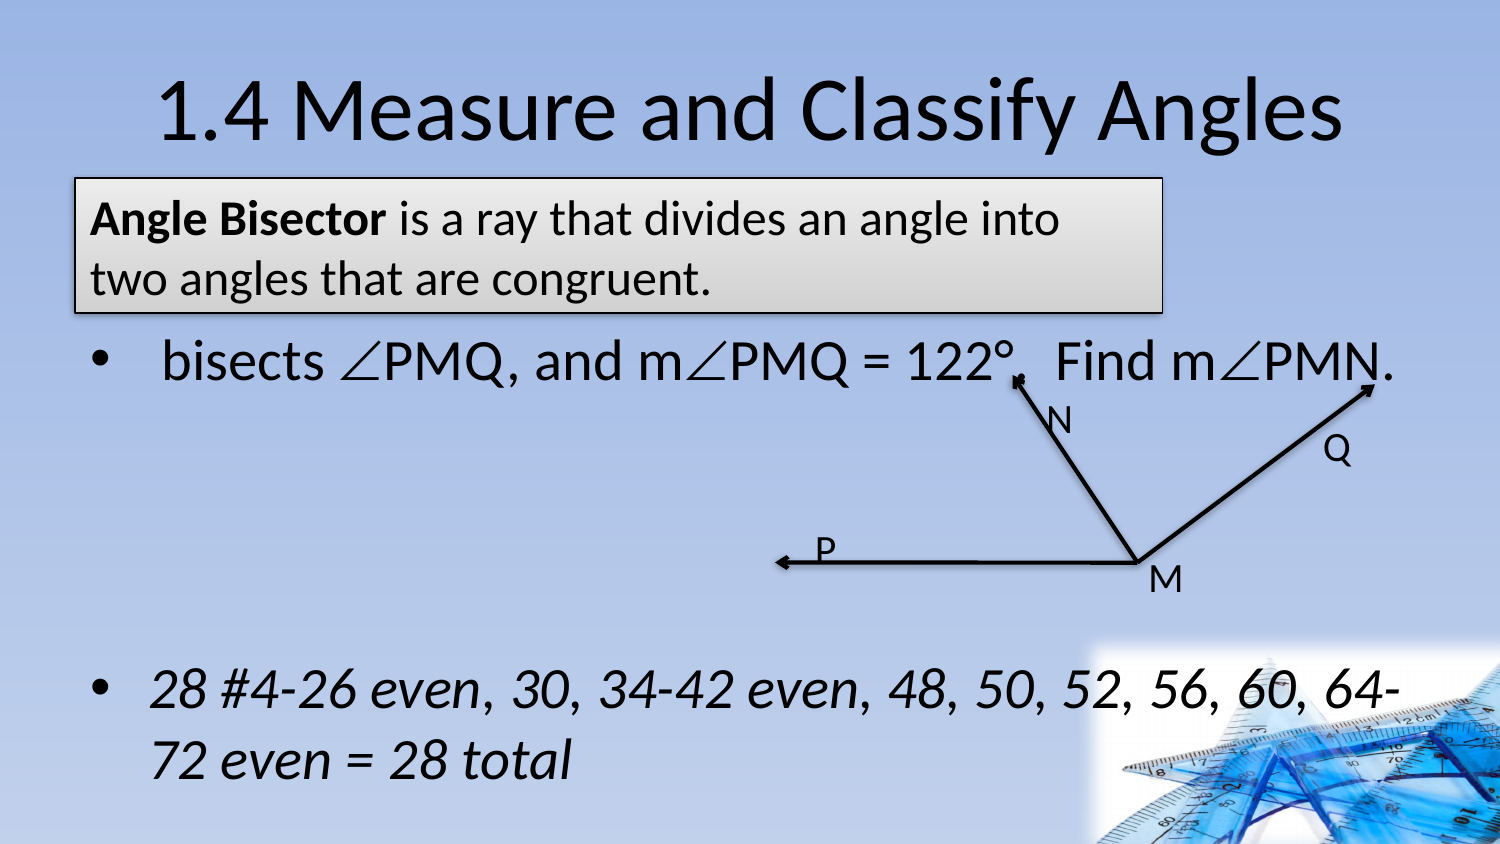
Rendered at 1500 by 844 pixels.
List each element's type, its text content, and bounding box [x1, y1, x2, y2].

title 1.4 Measure and Classify Angles [75, 33, 1425, 175]
picture [1103, 656, 1500, 838]
picture [1103, 674, 1115, 696]
text_box Angle Bisector is a ray that divides an angle into two angles that are congruent. [74, 177, 1163, 314]
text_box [774, 374, 1384, 610]
